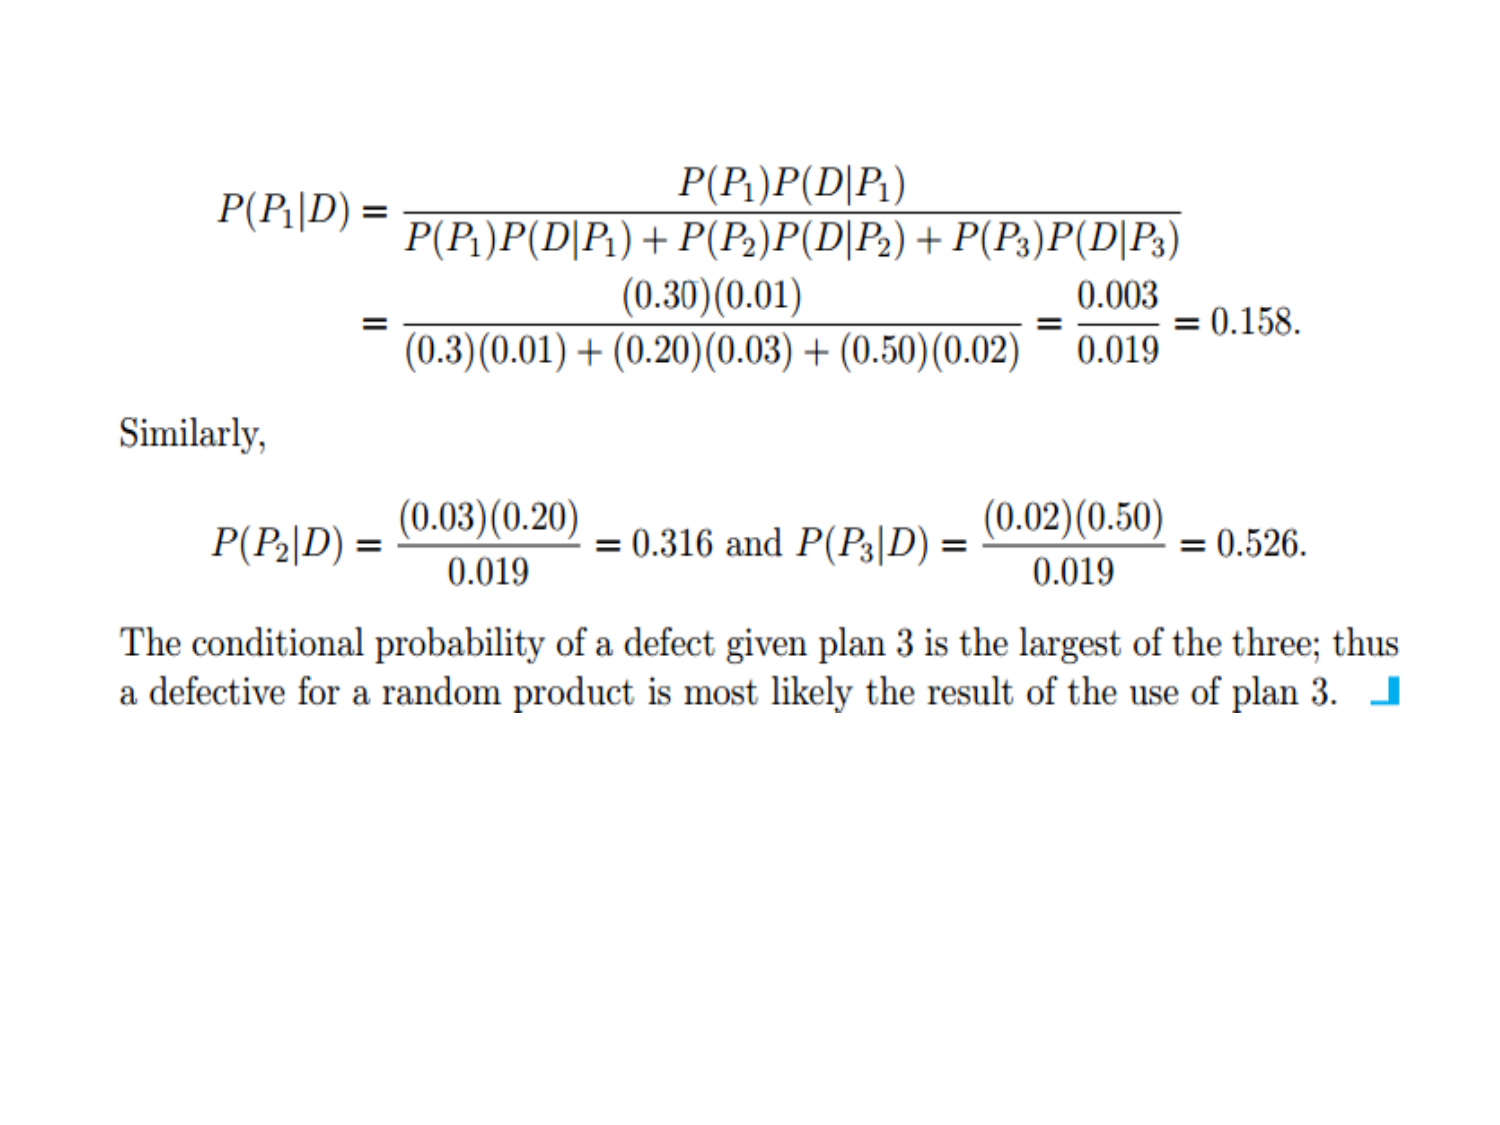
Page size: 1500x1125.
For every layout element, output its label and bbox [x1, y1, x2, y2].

list [37, 137, 1451, 713]
